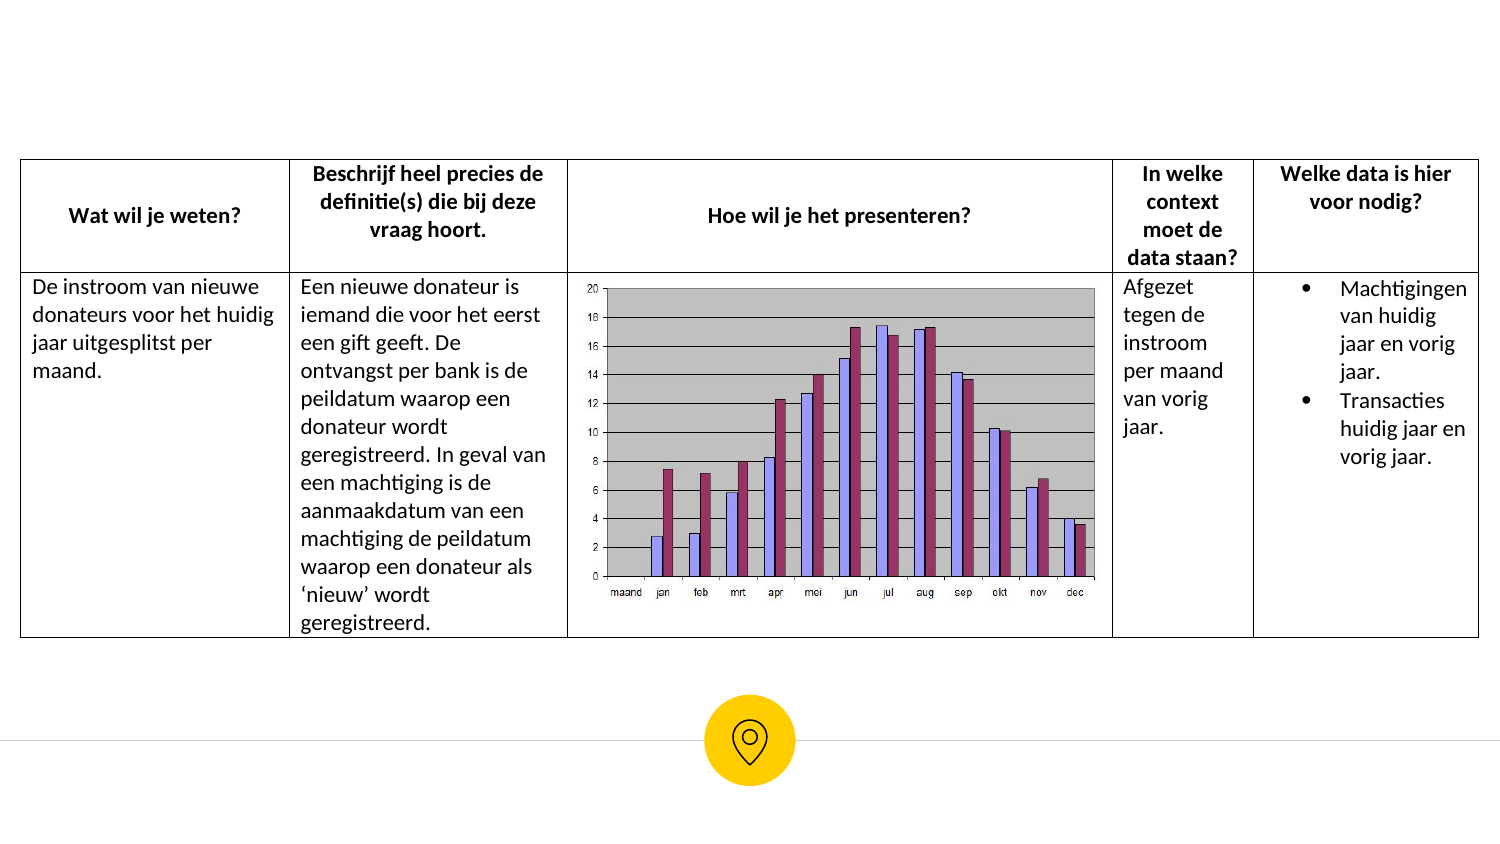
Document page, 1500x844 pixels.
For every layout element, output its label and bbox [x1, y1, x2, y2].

picture [20, 158, 1480, 686]
